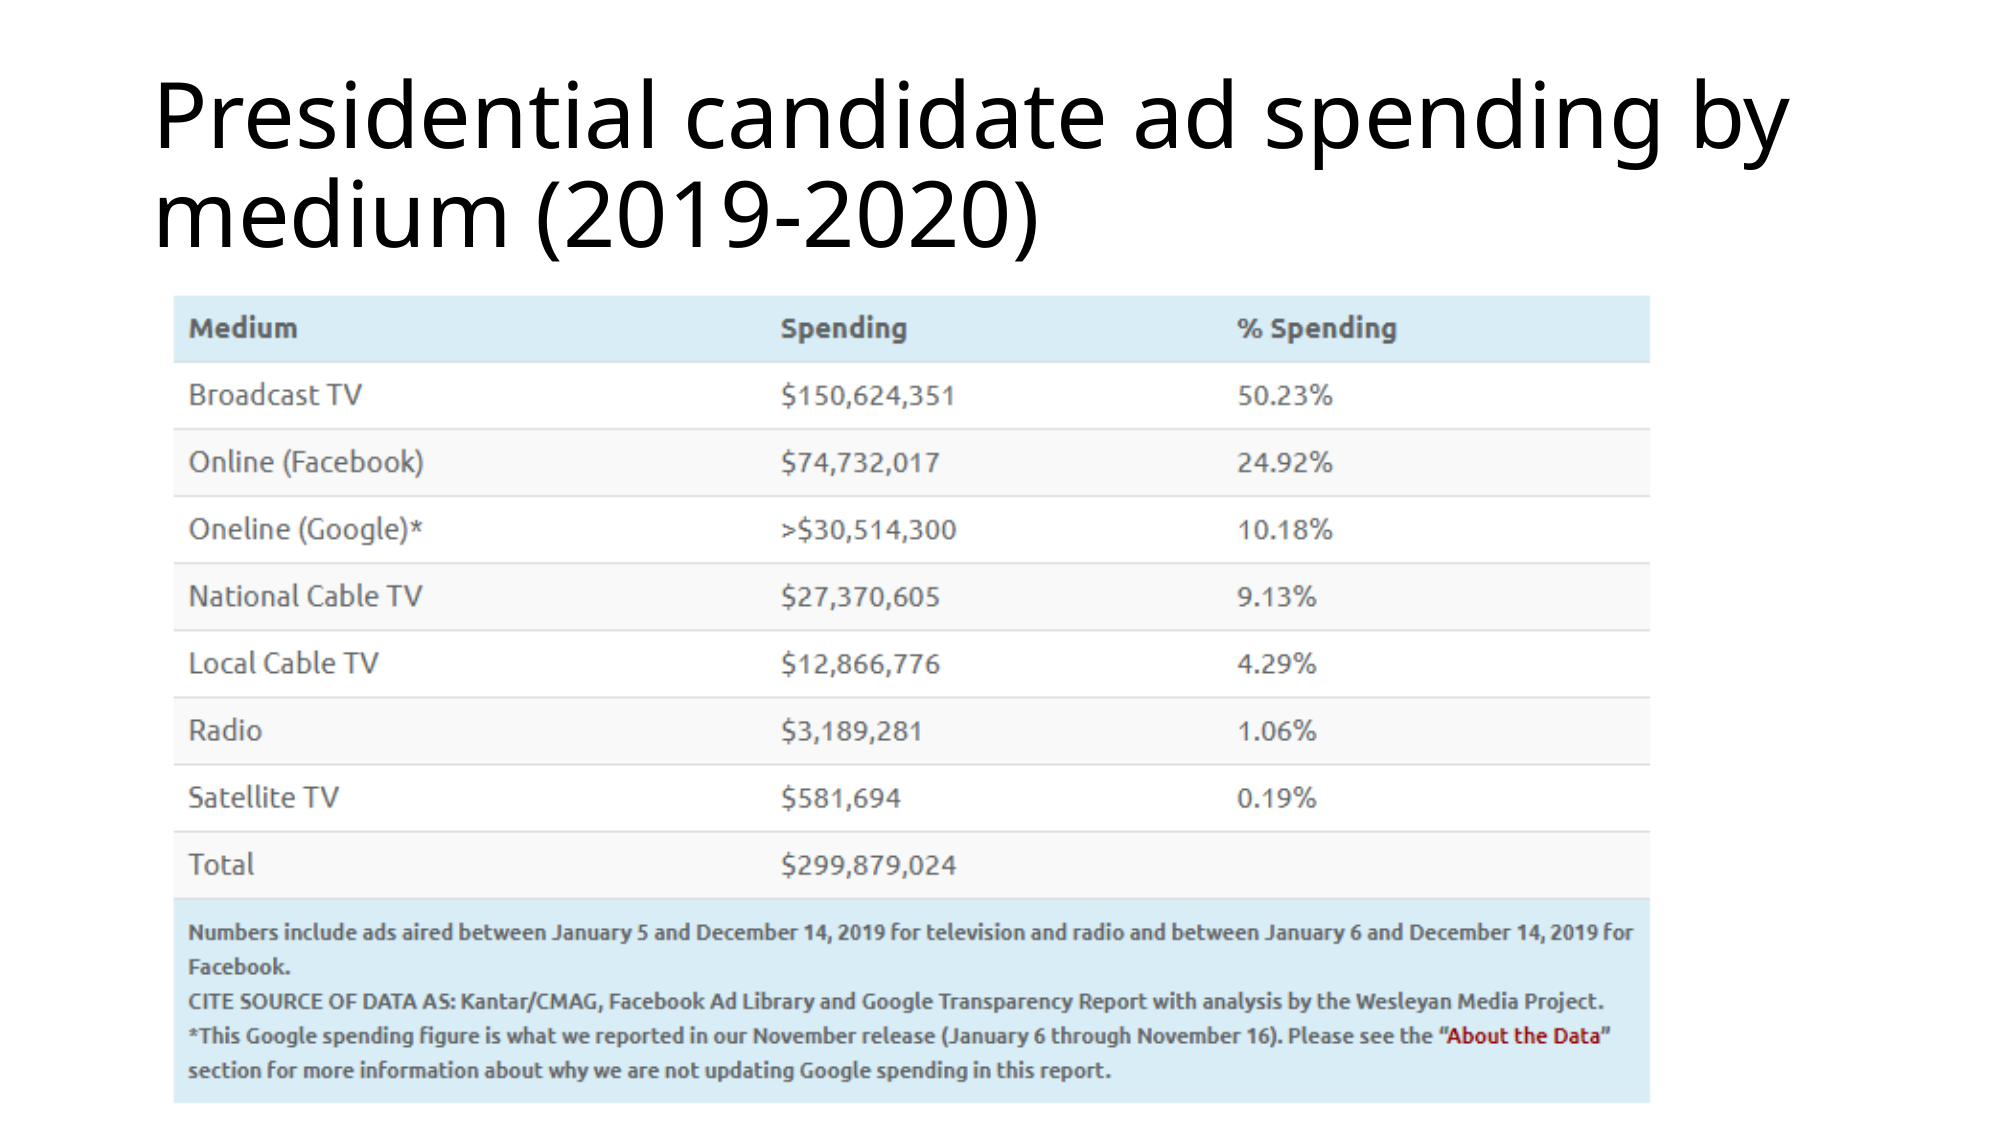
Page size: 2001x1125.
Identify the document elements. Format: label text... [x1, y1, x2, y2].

title Presidential candidate ad spending by medium (2019-2020) [137, 59, 1863, 278]
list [157, 277, 1662, 1113]
